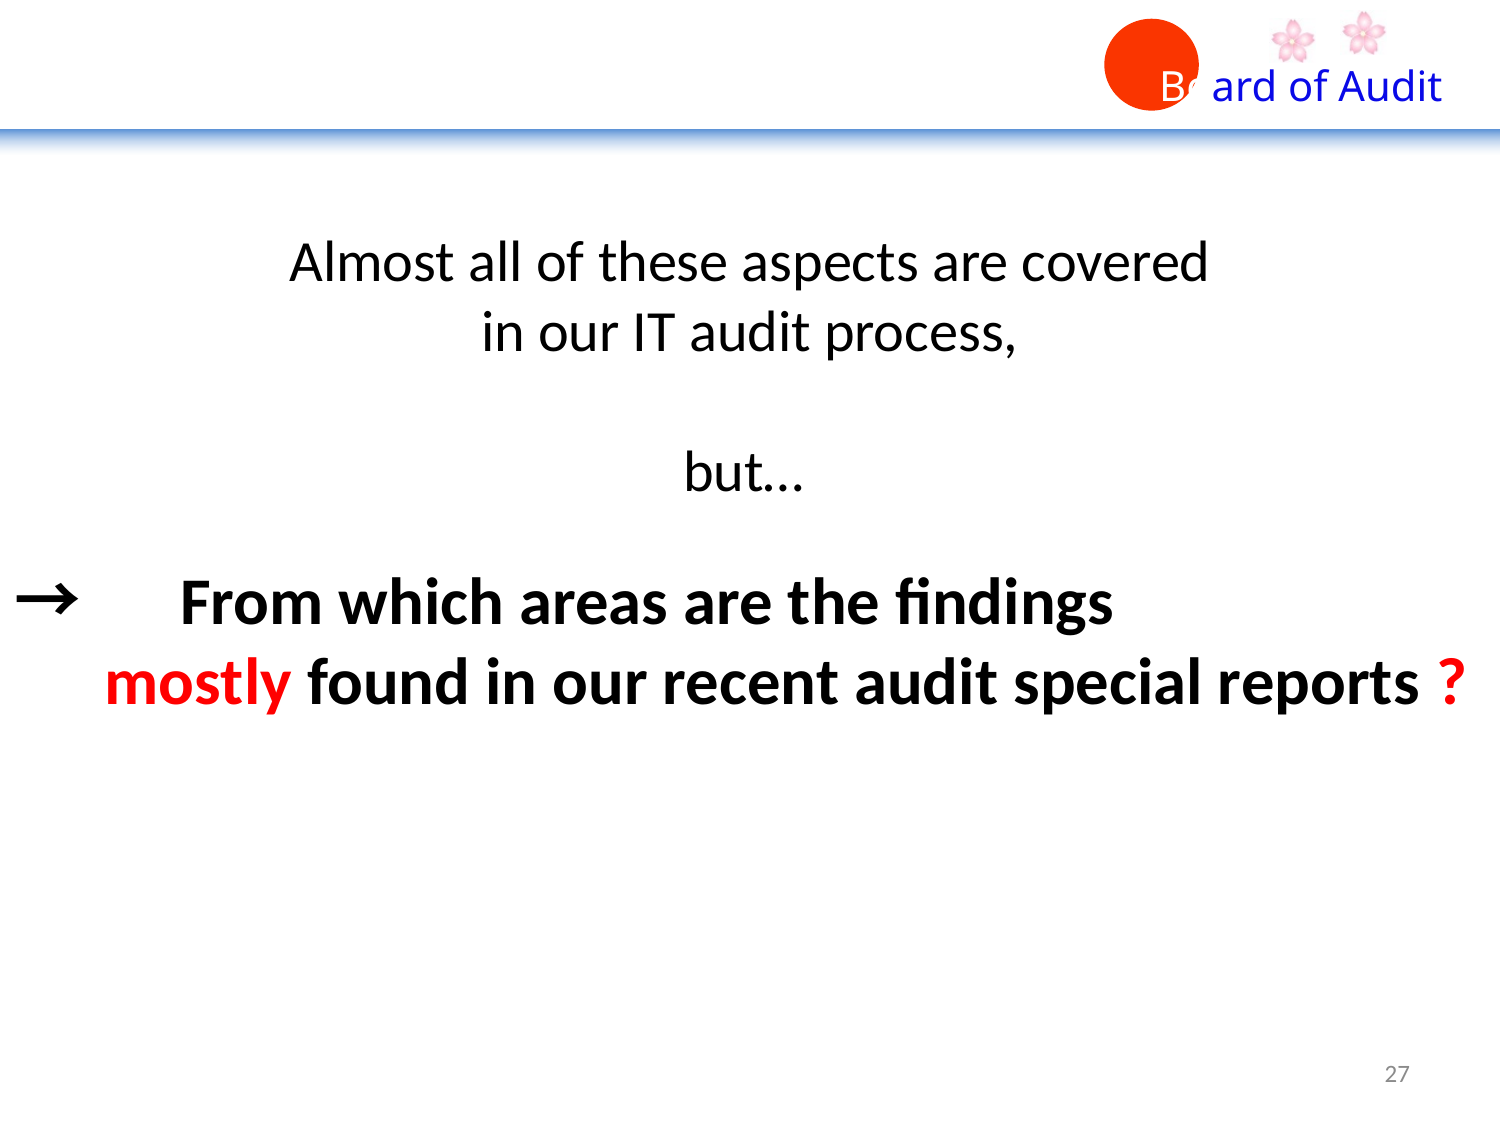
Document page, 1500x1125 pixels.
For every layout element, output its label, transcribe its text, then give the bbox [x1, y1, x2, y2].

picture [1340, 10, 1387, 55]
text_box Almost all of these aspects are covered in our IT audit process, but… [64, 215, 1436, 511]
slide_number 27 [1074, 1042, 1425, 1103]
picture [1269, 18, 1316, 63]
text_box → From which areas are the findings mostly found in our recent audit special reports ? [0, 550, 1500, 726]
